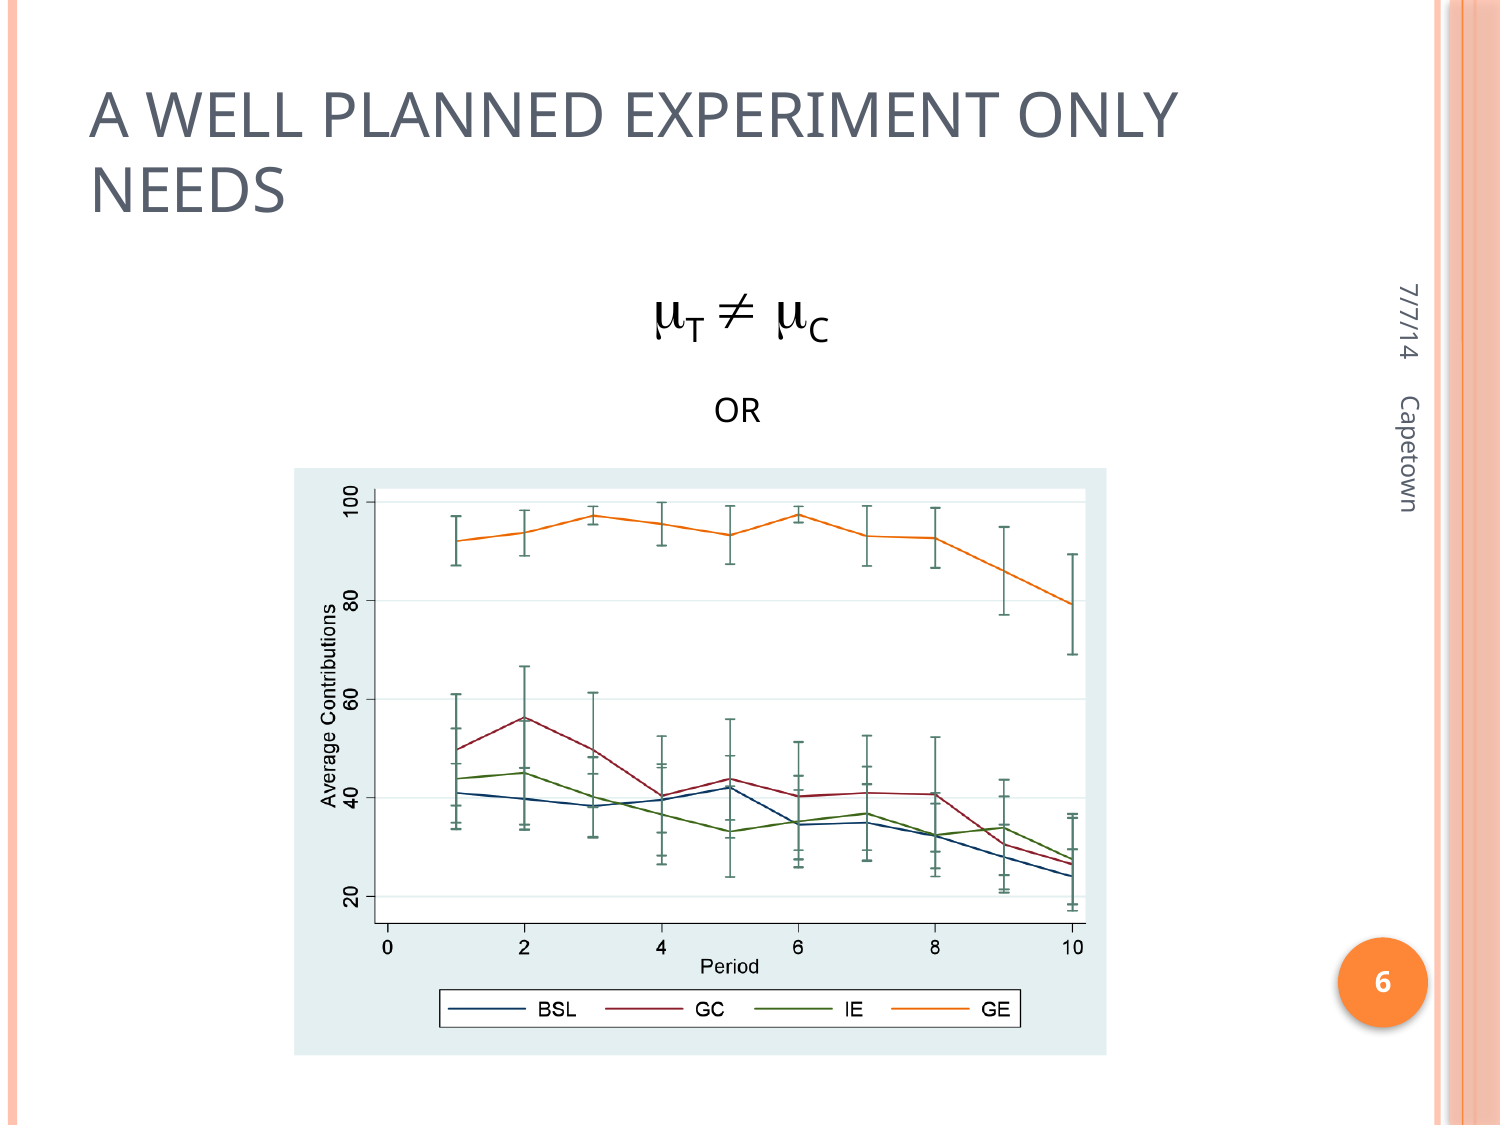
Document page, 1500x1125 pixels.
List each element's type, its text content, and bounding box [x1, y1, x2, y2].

text_box T  C OR [637, 262, 863, 437]
list [0, 262, 1225, 1062]
title A well planned experiment only needs [75, 45, 1300, 233]
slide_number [1378, 43, 1442, 374]
slide_number 6 [1333, 940, 1434, 1027]
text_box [286, 460, 1113, 1063]
footer Capetown [1379, 380, 1440, 906]
